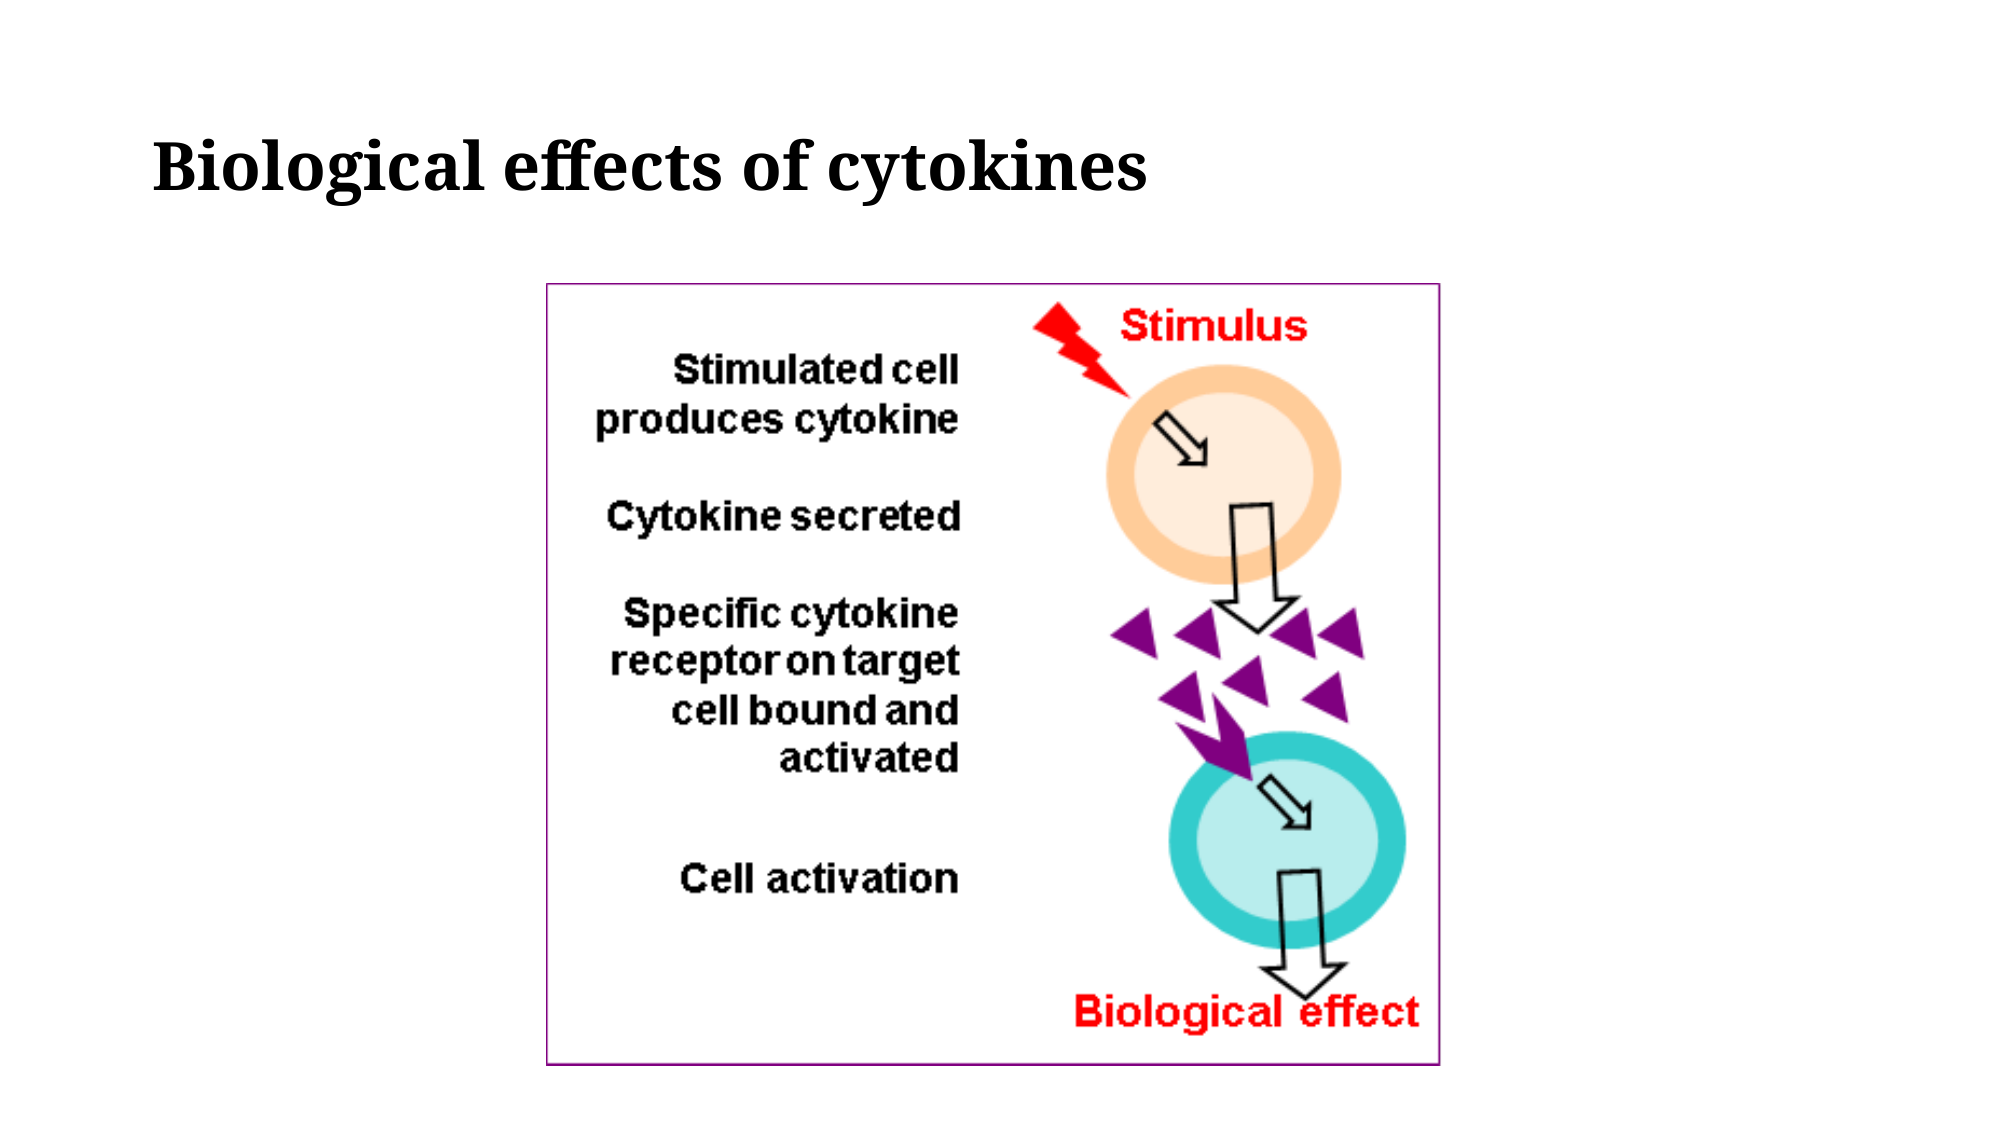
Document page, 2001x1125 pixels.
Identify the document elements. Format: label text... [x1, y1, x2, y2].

title Biological effects of cytokines [137, 59, 1863, 278]
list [546, 283, 1454, 1066]
